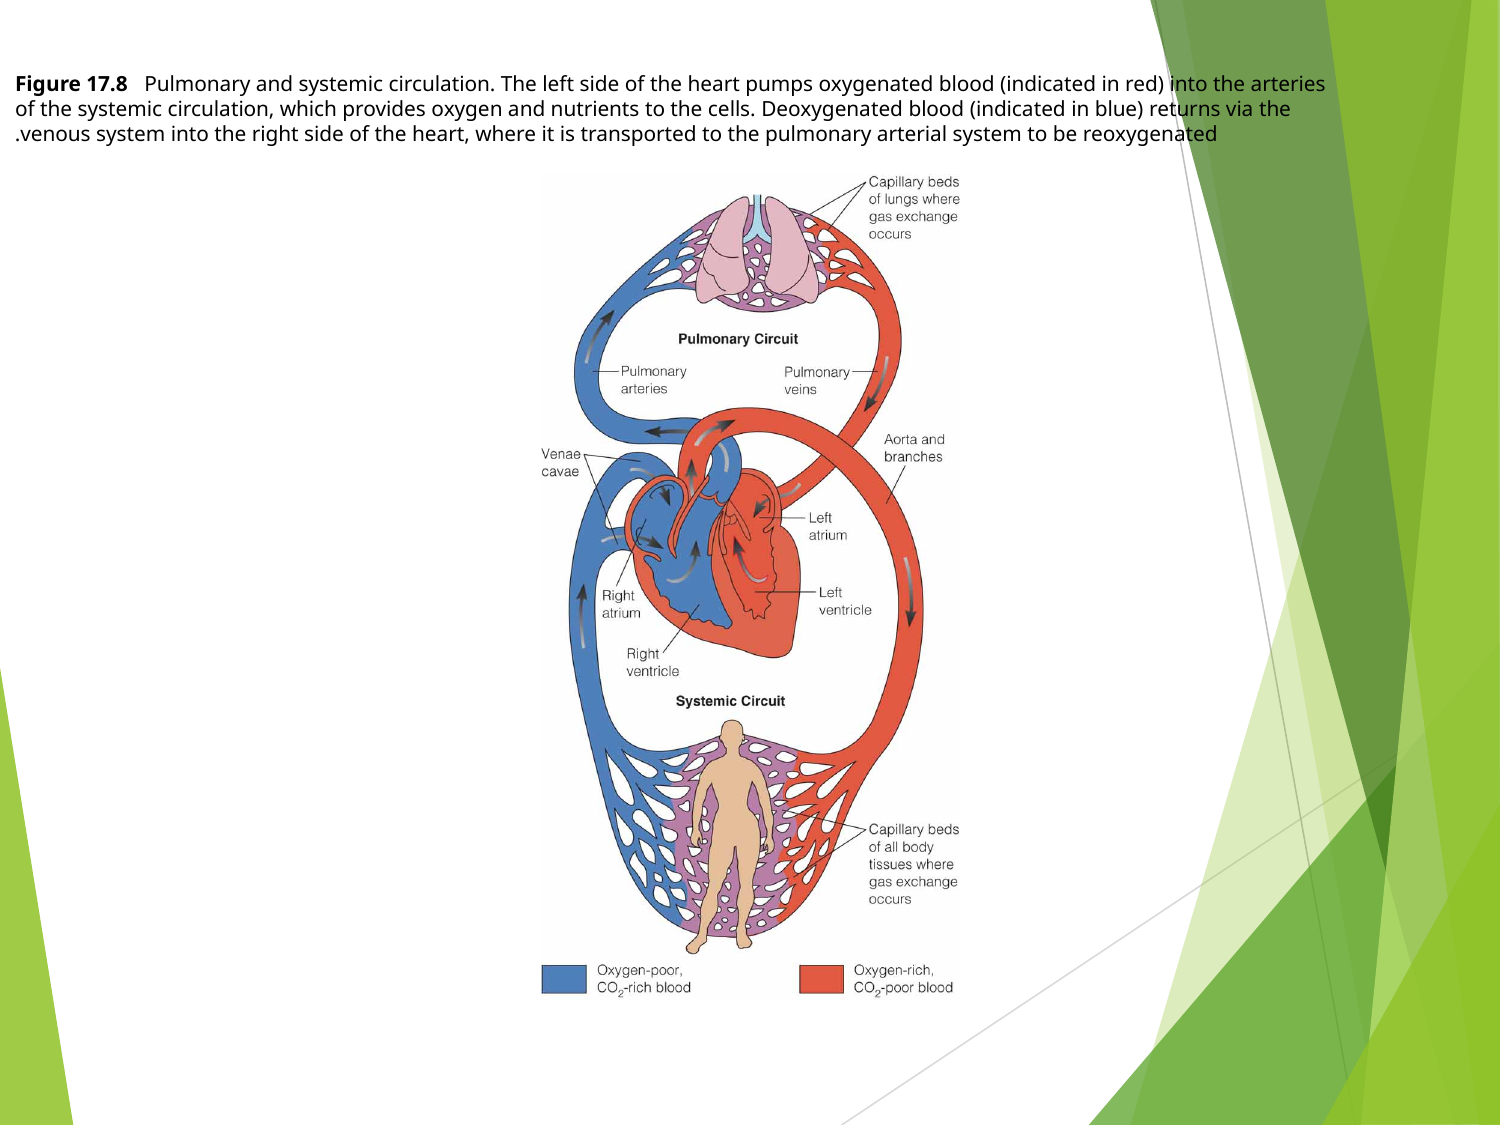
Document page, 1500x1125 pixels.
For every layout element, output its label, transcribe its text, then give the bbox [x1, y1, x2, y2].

title Figure 17.8 Pulmonary and systemic circulation. The left side of the heart pumps oxygenated blood (indicated in red) into the arteries of the systemic circulation, which provides oxygen and nutrients to the cells. Deoxygenated blood (indicated in blue) returns via the venous system into the right side of the heart, where it is transported to the pulmonary arterial system to be reoxygenated. [0, 62, 1350, 176]
picture [541, 174, 960, 1000]
